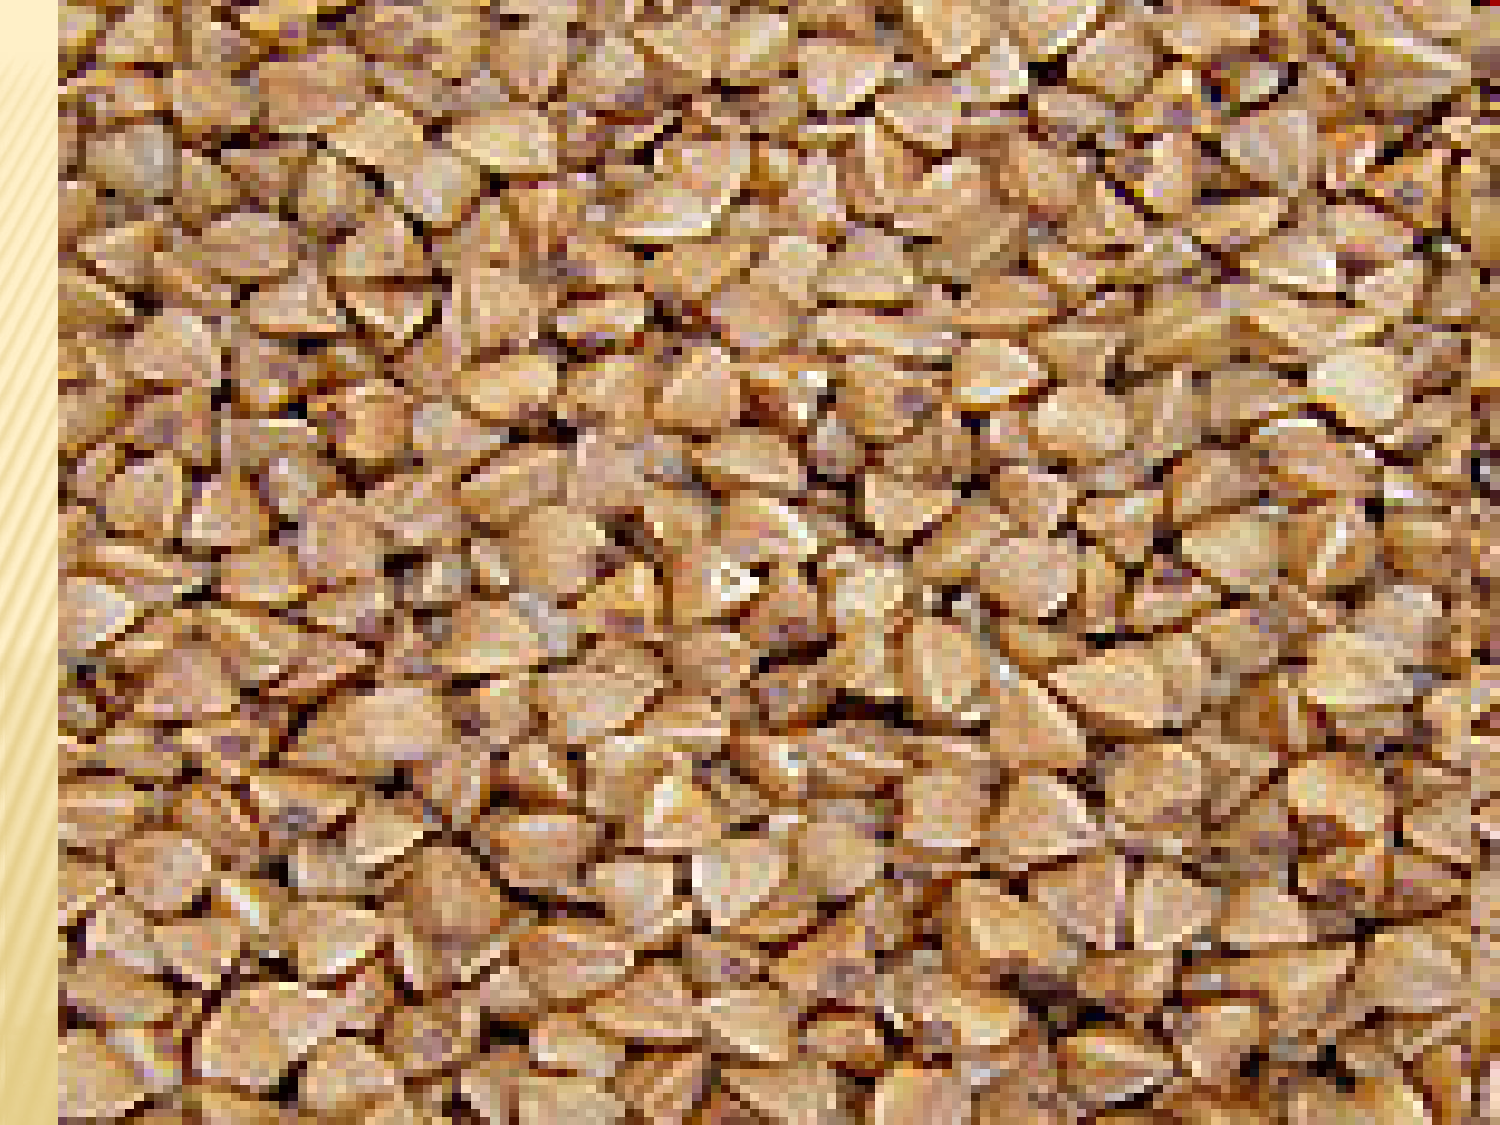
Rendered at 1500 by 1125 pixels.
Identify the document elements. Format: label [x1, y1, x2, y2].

list [58, 0, 1500, 1125]
